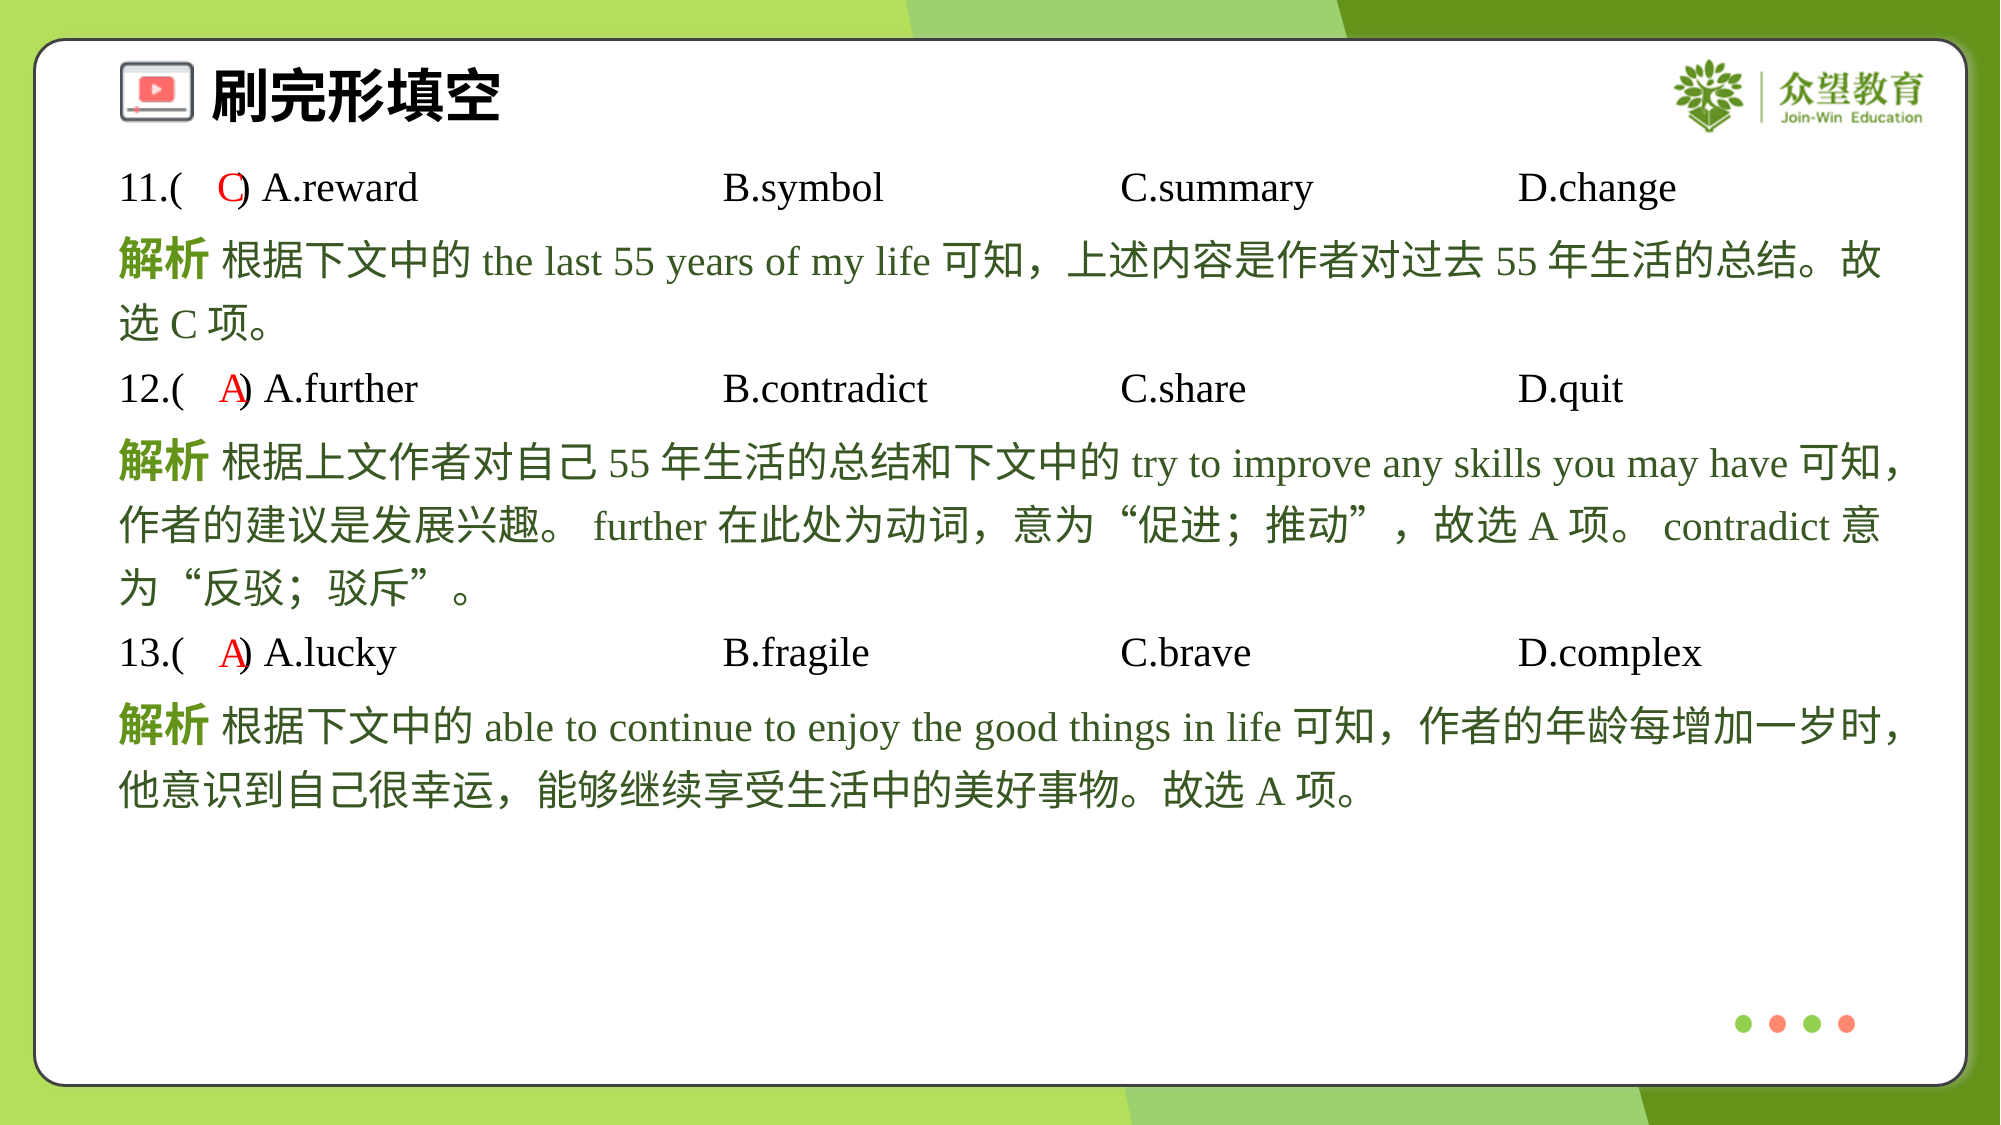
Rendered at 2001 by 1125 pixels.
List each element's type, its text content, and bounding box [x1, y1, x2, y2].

text_box C [212, 146, 250, 205]
text_box 解析 根据下文中的the last 55 years of my life可知，上述内容是作者对过去55年生活的总结。故选C项。 [118, 215, 1883, 343]
text_box 解析 根据下文中的able to continue to enjoy the good things in life可知，作者的年龄每增加一岁时，他意识到自己很幸运，能够继续享受生活中的美好事物。故选A项。 [118, 682, 1883, 809]
text_box A [213, 348, 254, 406]
text_box A [213, 612, 254, 671]
text_box 13.( ) A.lucky B.fragile C.brave D.complex [118, 612, 213, 670]
text_box 12.( ) A.further B.contradict C.share D.quit [118, 348, 213, 406]
text_box 12.( ) A.further B.contradict C.share D.quit [254, 348, 1883, 406]
text_box 11.( ) A.reward B.symbol C.summary D.change [250, 146, 1883, 204]
text_box 13.( ) A.lucky B.fragile C.brave D.complex [254, 612, 1883, 670]
picture [0, 0, 2000, 1125]
text_box 解析 根据上文作者对自己55年生活的总结和下文中的try to improve any skills you may have可知，作者的建议是发展兴趣。further在此处为动词，意为“促进；推动”，故选A项。contradict意为“反驳；驳斥”。 [118, 417, 1883, 607]
text_box 11.( ) A.reward B.symbol C.summary D.change [118, 146, 212, 204]
